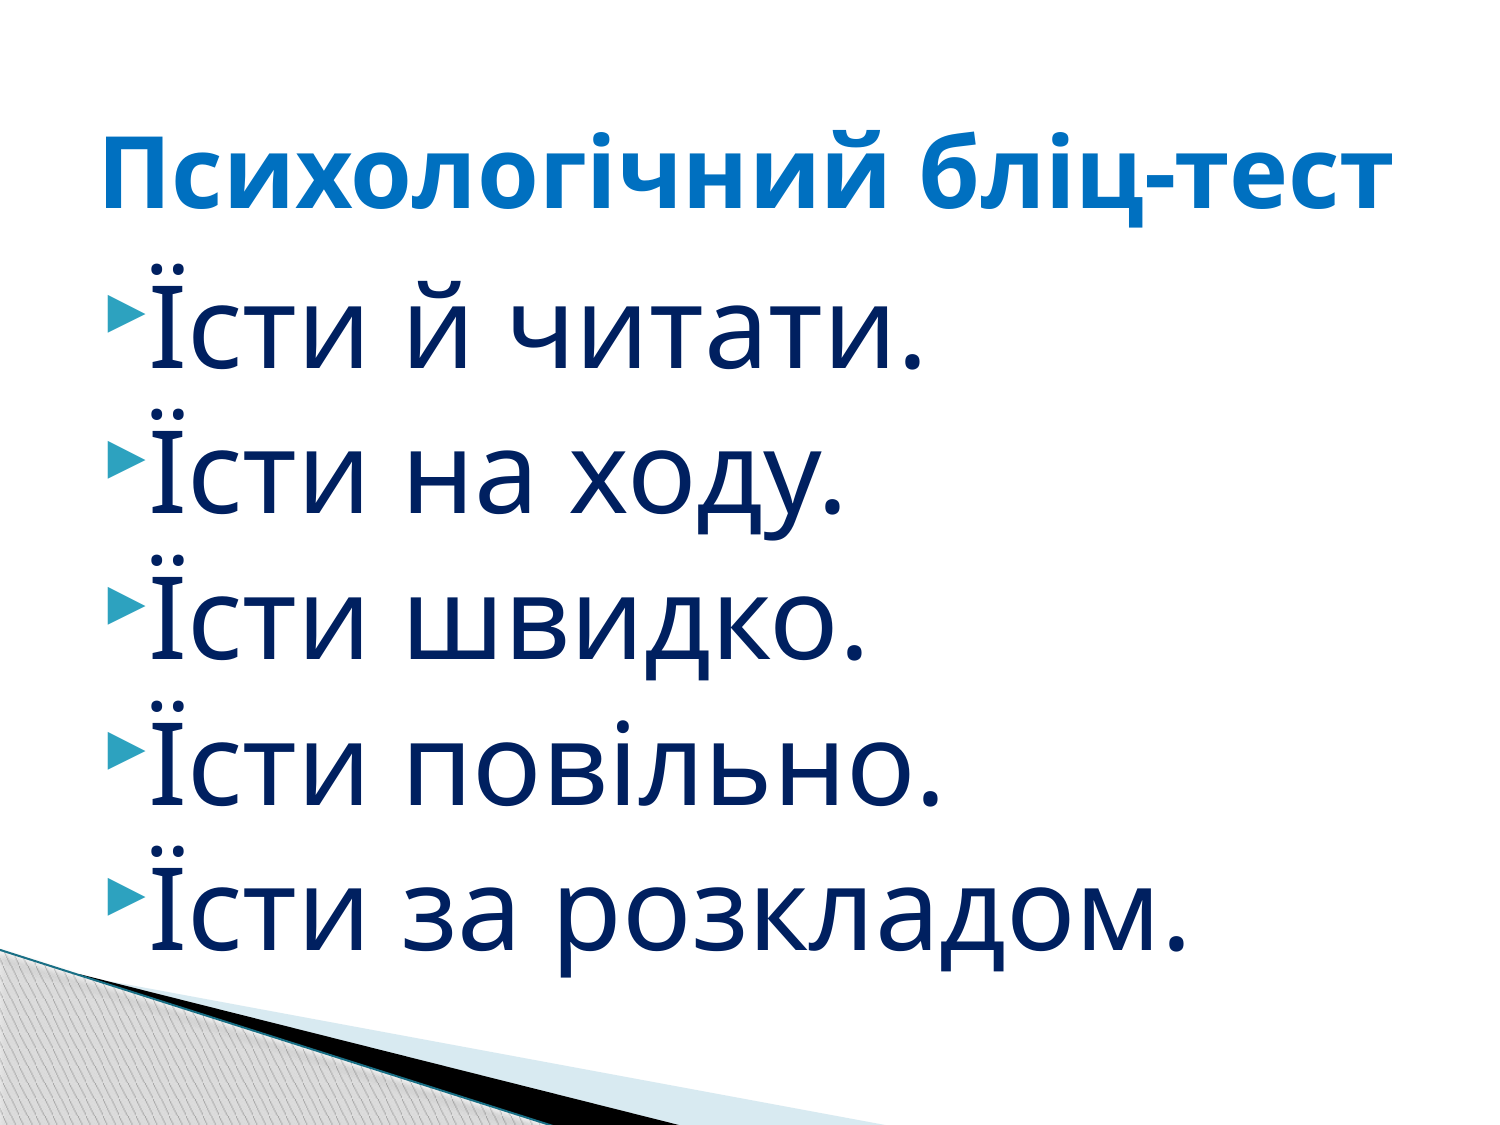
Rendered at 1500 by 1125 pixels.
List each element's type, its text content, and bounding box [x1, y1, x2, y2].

title Психологічний бліц-тест [75, 45, 1418, 246]
list Їсти й читати. Їсти на ходу. Їсти швидко. Їсти повільно. Їсти за розкладом. [70, 246, 1421, 989]
